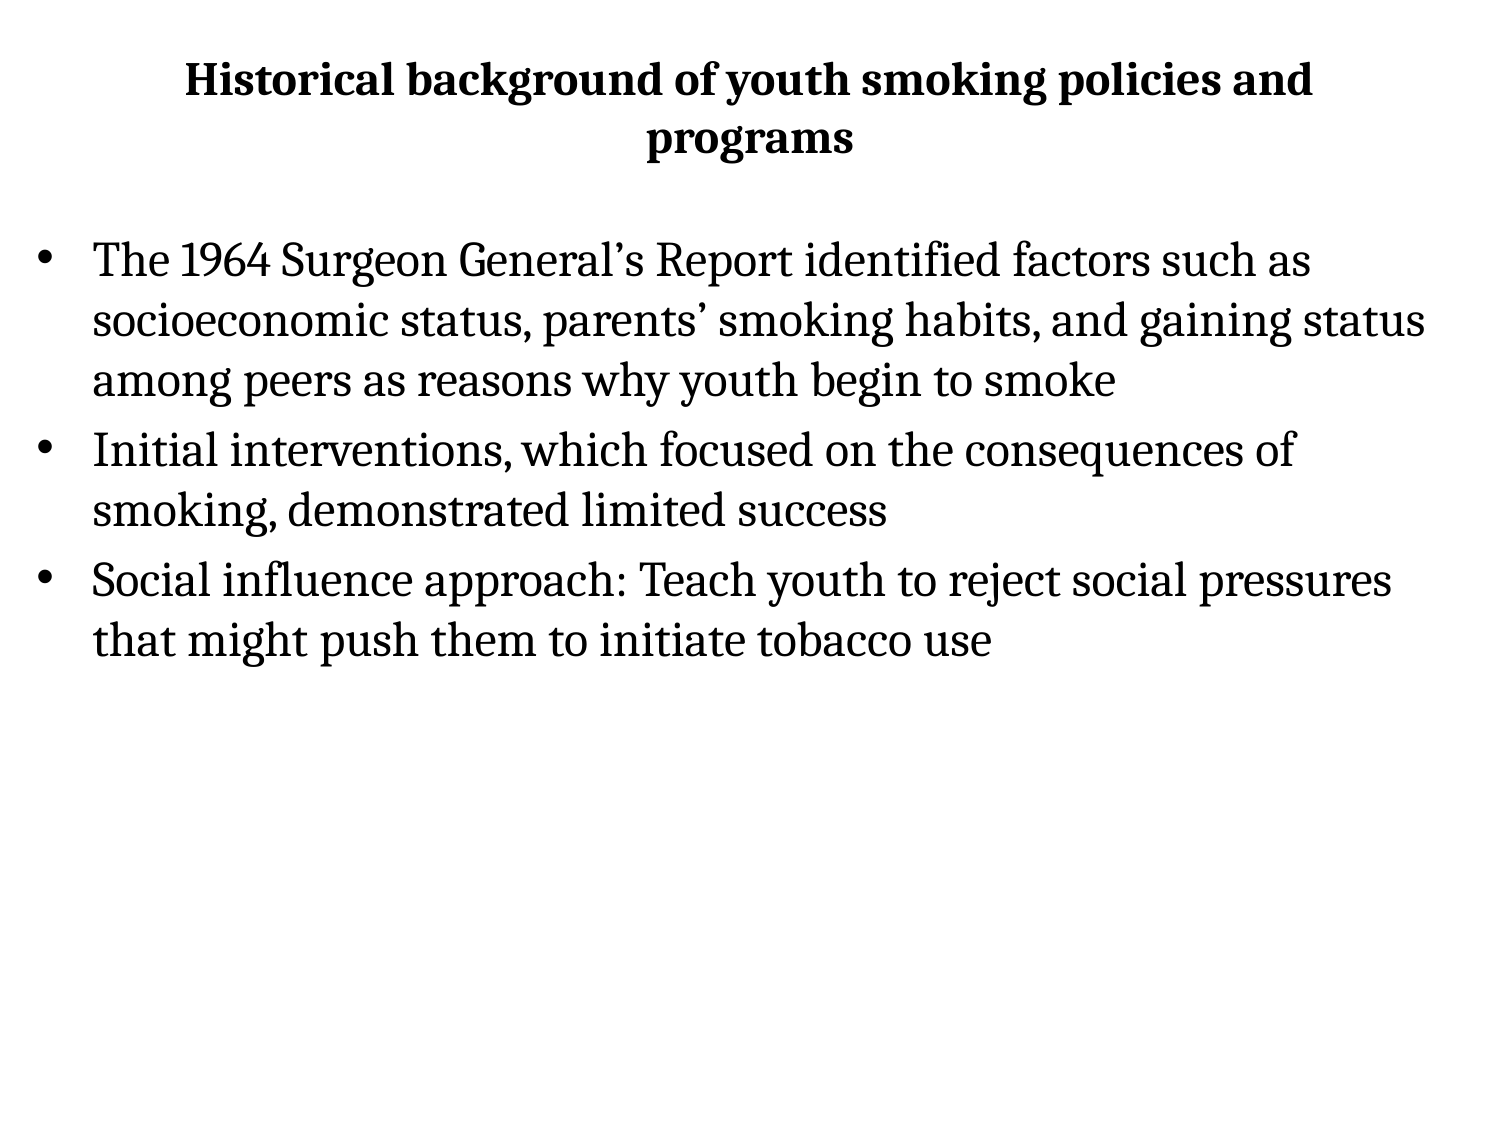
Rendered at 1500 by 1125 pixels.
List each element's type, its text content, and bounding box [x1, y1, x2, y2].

title Historical background of youth smoking policies and programs [75, 39, 1425, 171]
list The 1964 Surgeon General’s Report identified factors such as socioeconomic status, parents’ smoking habits, and gaining status among peers as reasons why youth begin to smoke Initial interventions, which focused on the consequences of smoking, demonstrated limited success Social influence approach: Teach youth to reject social pressures that might push them to initiate tobacco use [21, 218, 1500, 1103]
